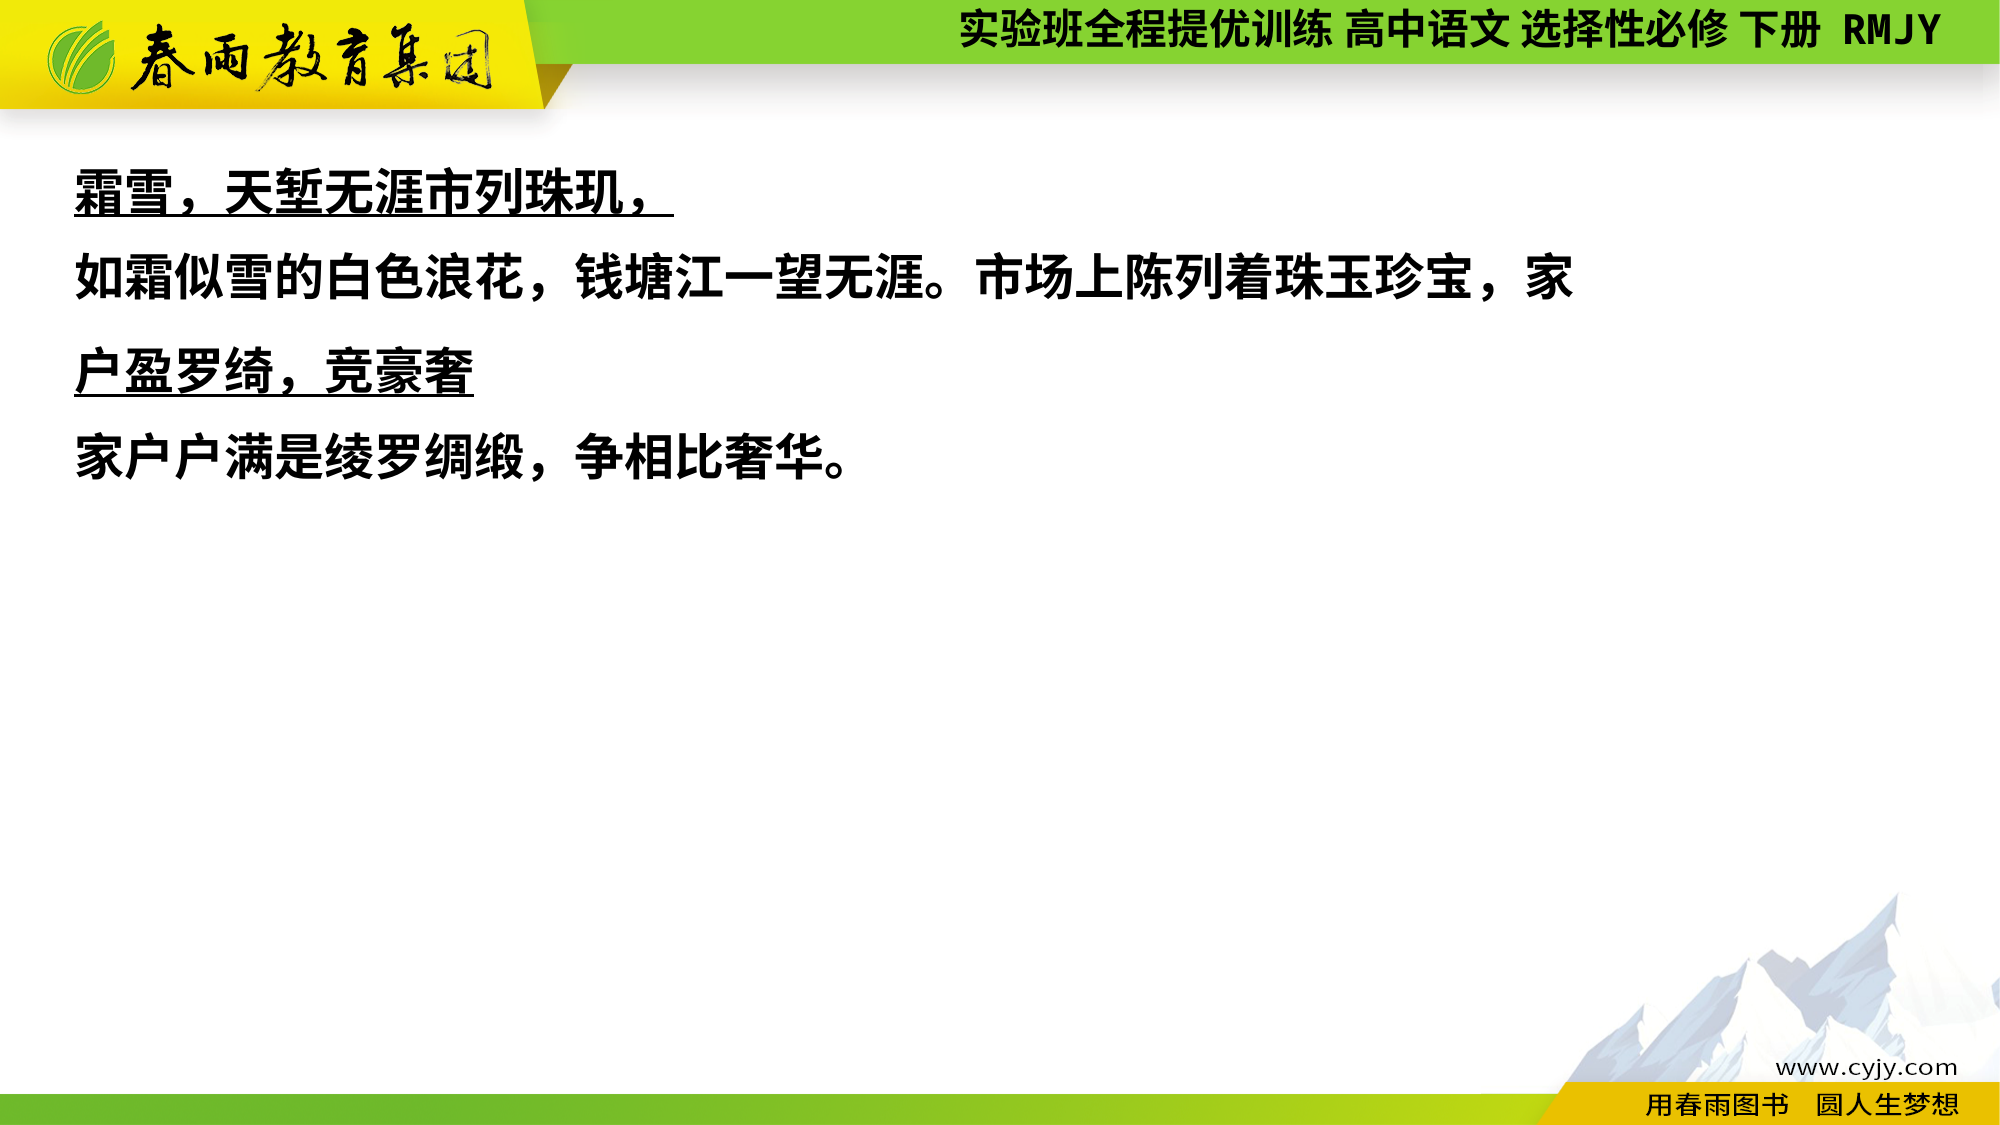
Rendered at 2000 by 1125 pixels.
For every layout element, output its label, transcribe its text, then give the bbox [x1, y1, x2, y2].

picture [0, 0, 2000, 1125]
text_box 如霜似雪的白色浪花，钱塘江一望无涯。市场上陈列着珠玉珍宝，家 家户户满是绫罗绸缎，争相比奢华。 [59, 208, 1944, 493]
